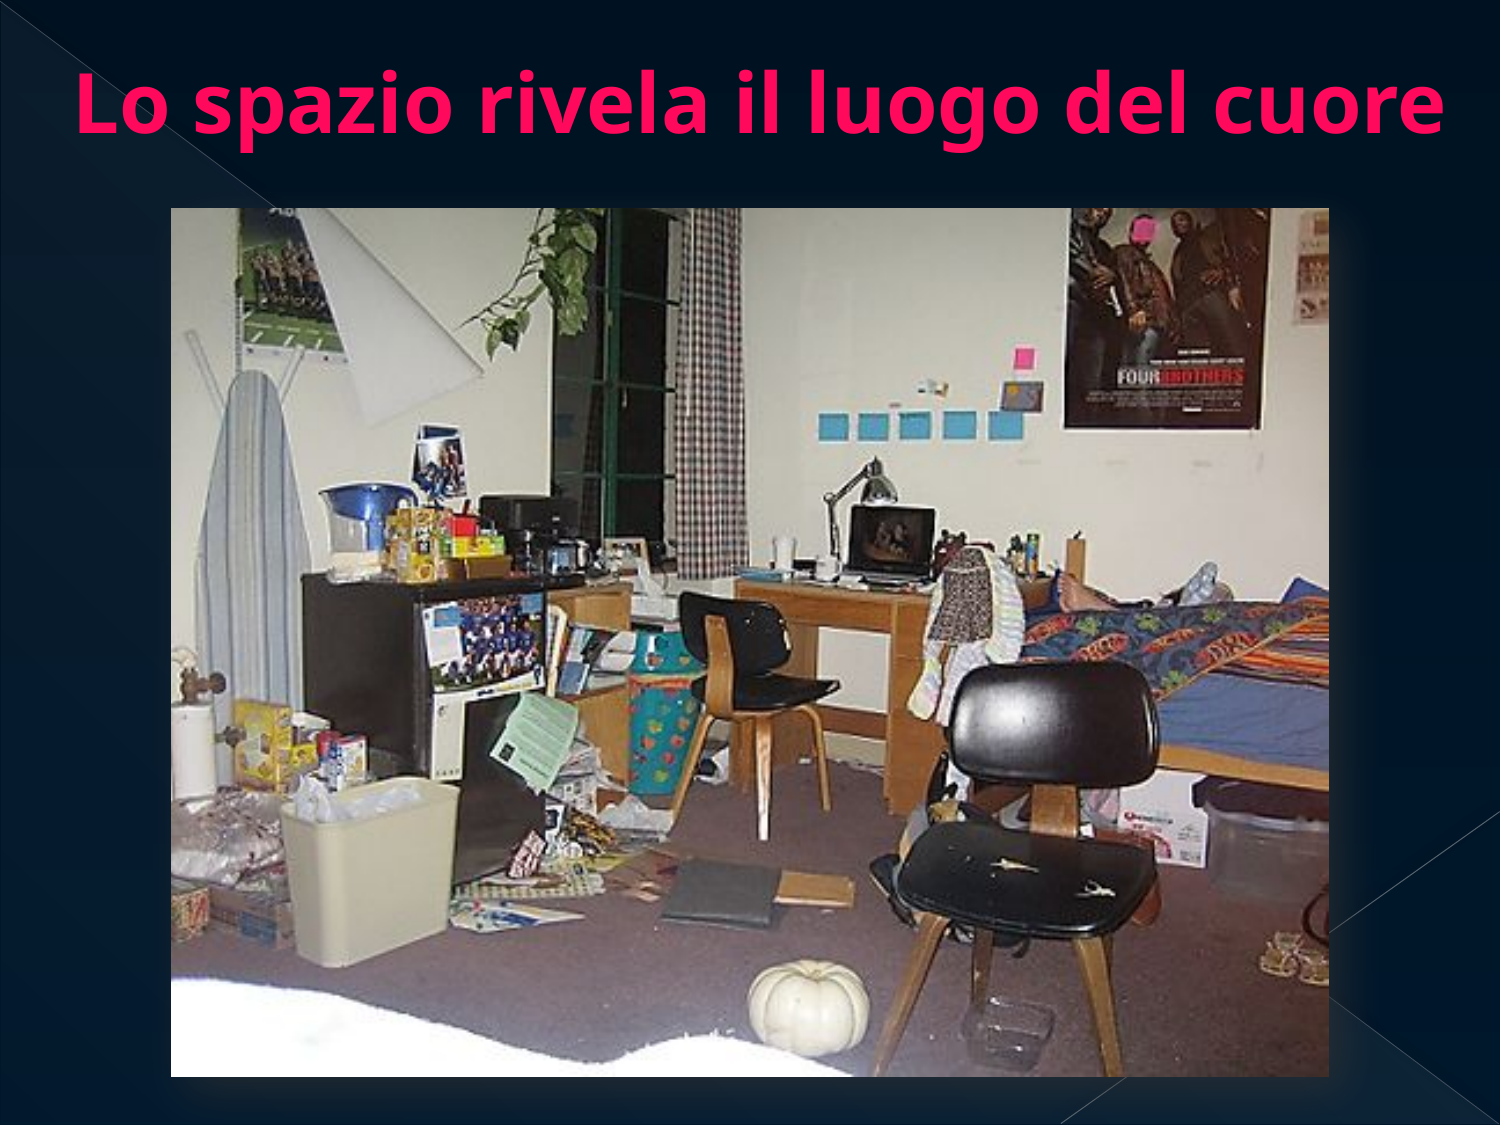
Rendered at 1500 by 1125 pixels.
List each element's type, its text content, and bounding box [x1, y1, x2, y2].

picture [170, 207, 1329, 1077]
text_box Lo spazio rivela il luogo del cuore [57, 42, 1464, 158]
